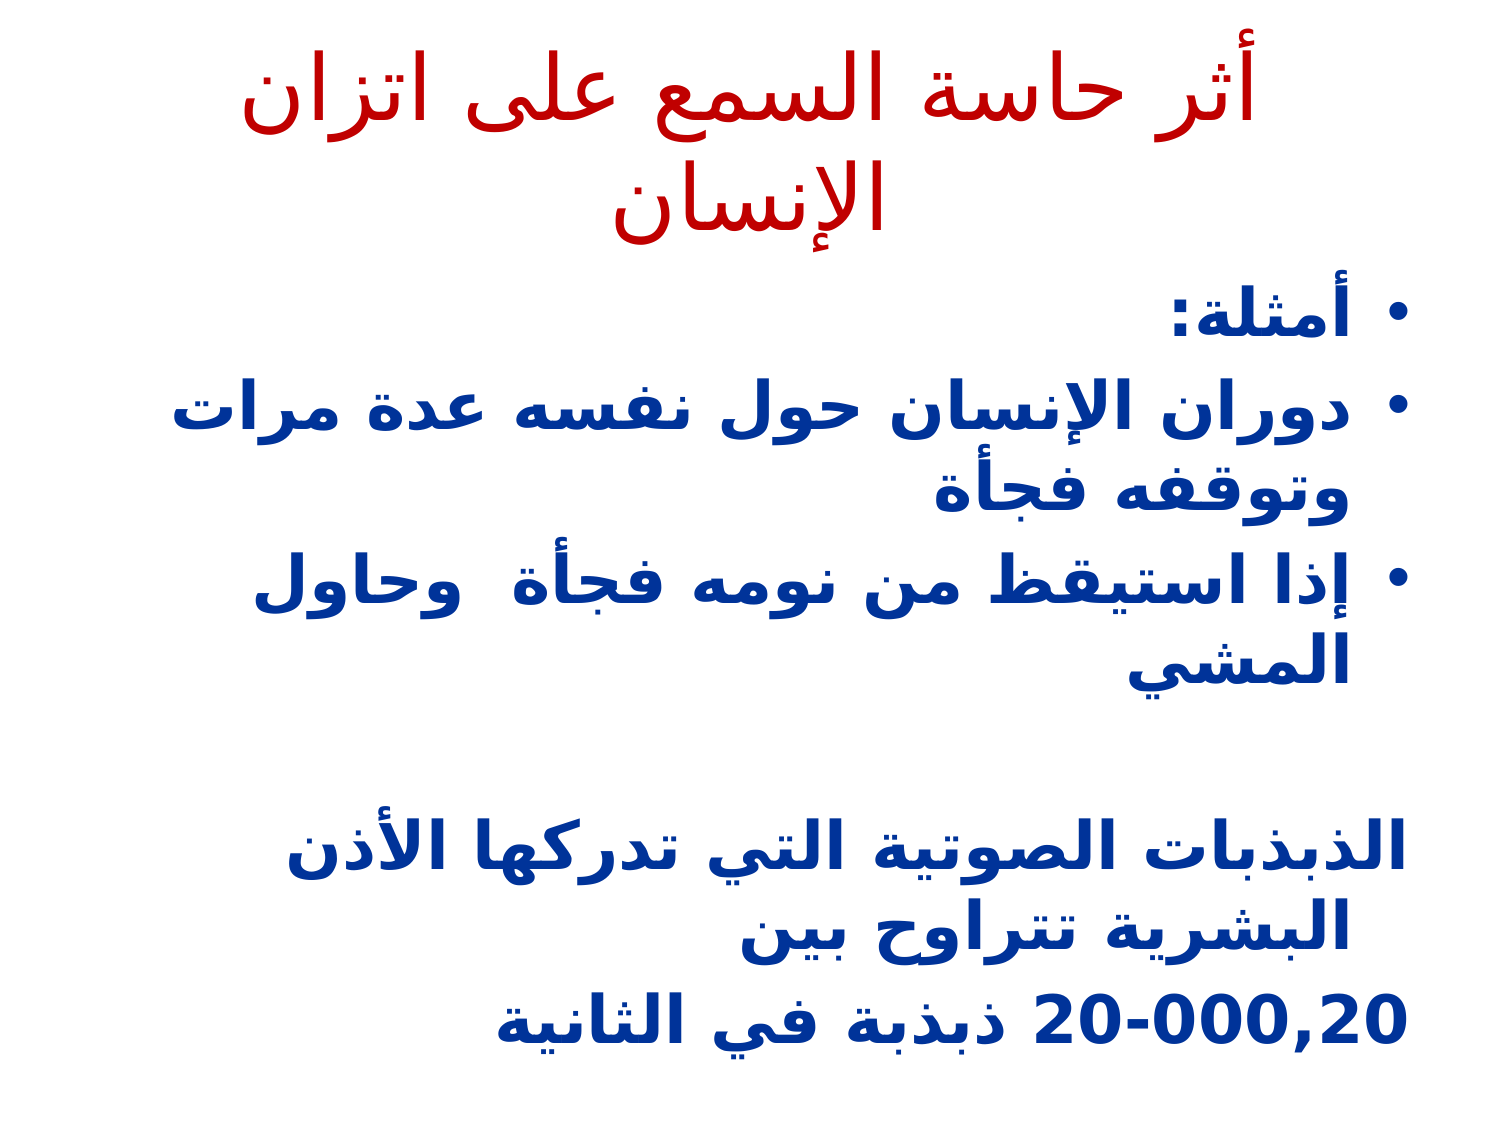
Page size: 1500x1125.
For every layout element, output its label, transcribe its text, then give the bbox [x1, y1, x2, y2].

list أمثلة: دوران الإنسان حول نفسه عدة مرات وتوقفه فجأة إذا استيقظ من نومه فجأة وحاول المشي الذبذبات الصوتية التي تدركها الأذن البشرية تتراوح بين 20-000,20 ذبذبة في الثانية [75, 262, 1425, 1005]
title أثر حاسة السمع على اتزان الإنسان [75, 45, 1425, 233]
